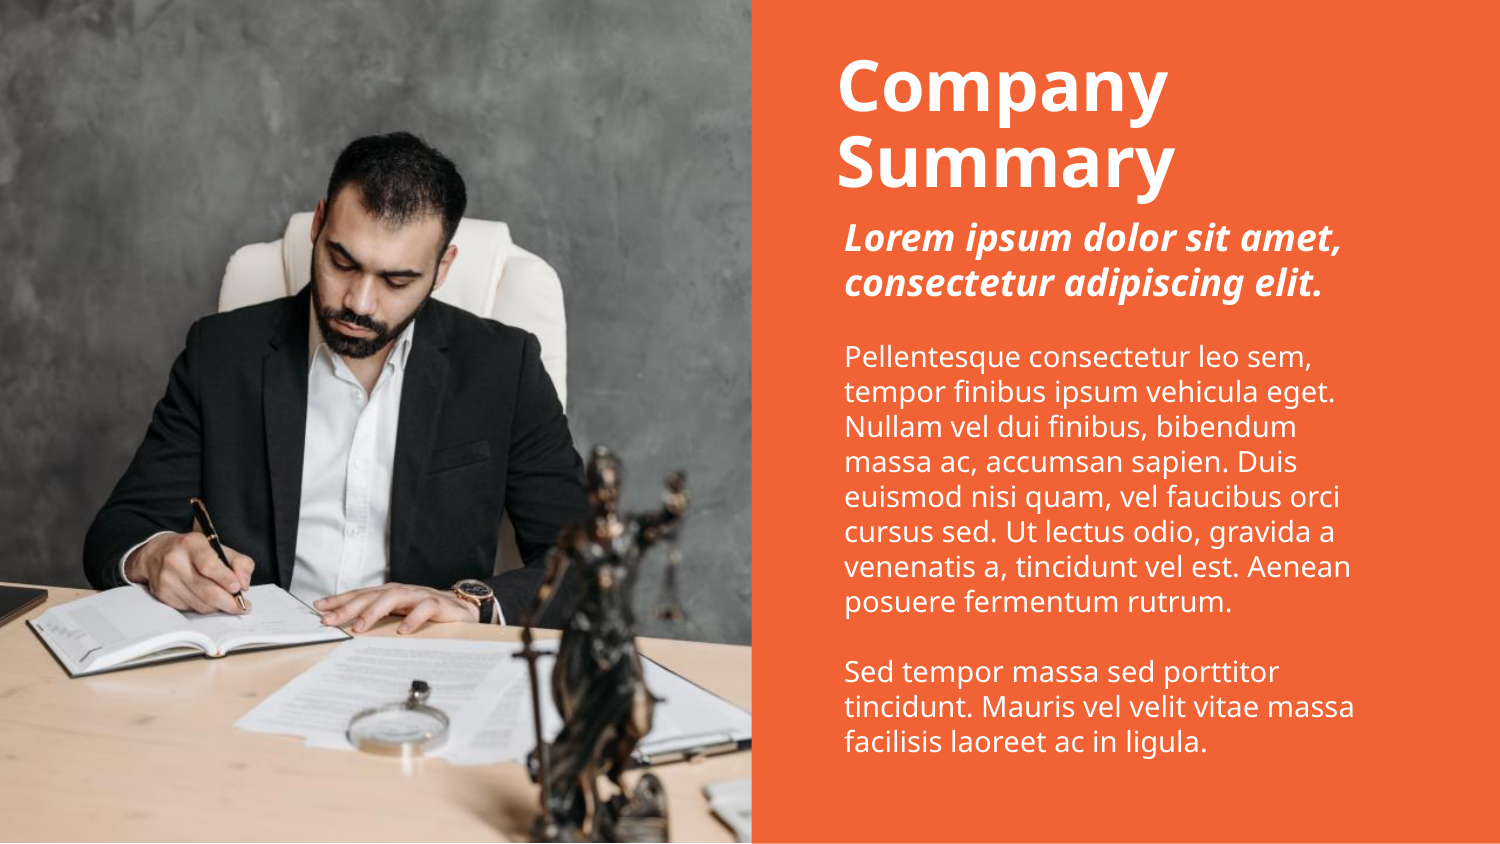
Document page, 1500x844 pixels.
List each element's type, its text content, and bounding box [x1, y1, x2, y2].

title Company Summary [825, 44, 1422, 208]
picture [0, 0, 752, 843]
text_box [753, 0, 1500, 844]
text_box Lorem ipsum dolor sit amet, consectetur adipiscing elit. Pellentesque consectetur leo sem, tempor finibus ipsum vehicula eget. Nullam vel dui finibus, bibendum massa ac, accumsan sapien. Duis euismod nisi quam, vel faucibus orci cursus sed. Ut lectus odio, gravida a venenatis a, tincidunt vel est. Aenean posuere fermentum rutrum. Sed tempor massa sed porttitor tincidunt. Mauris vel velit vitae massa facilisis laoreet ac in ligula. [833, 207, 1381, 764]
